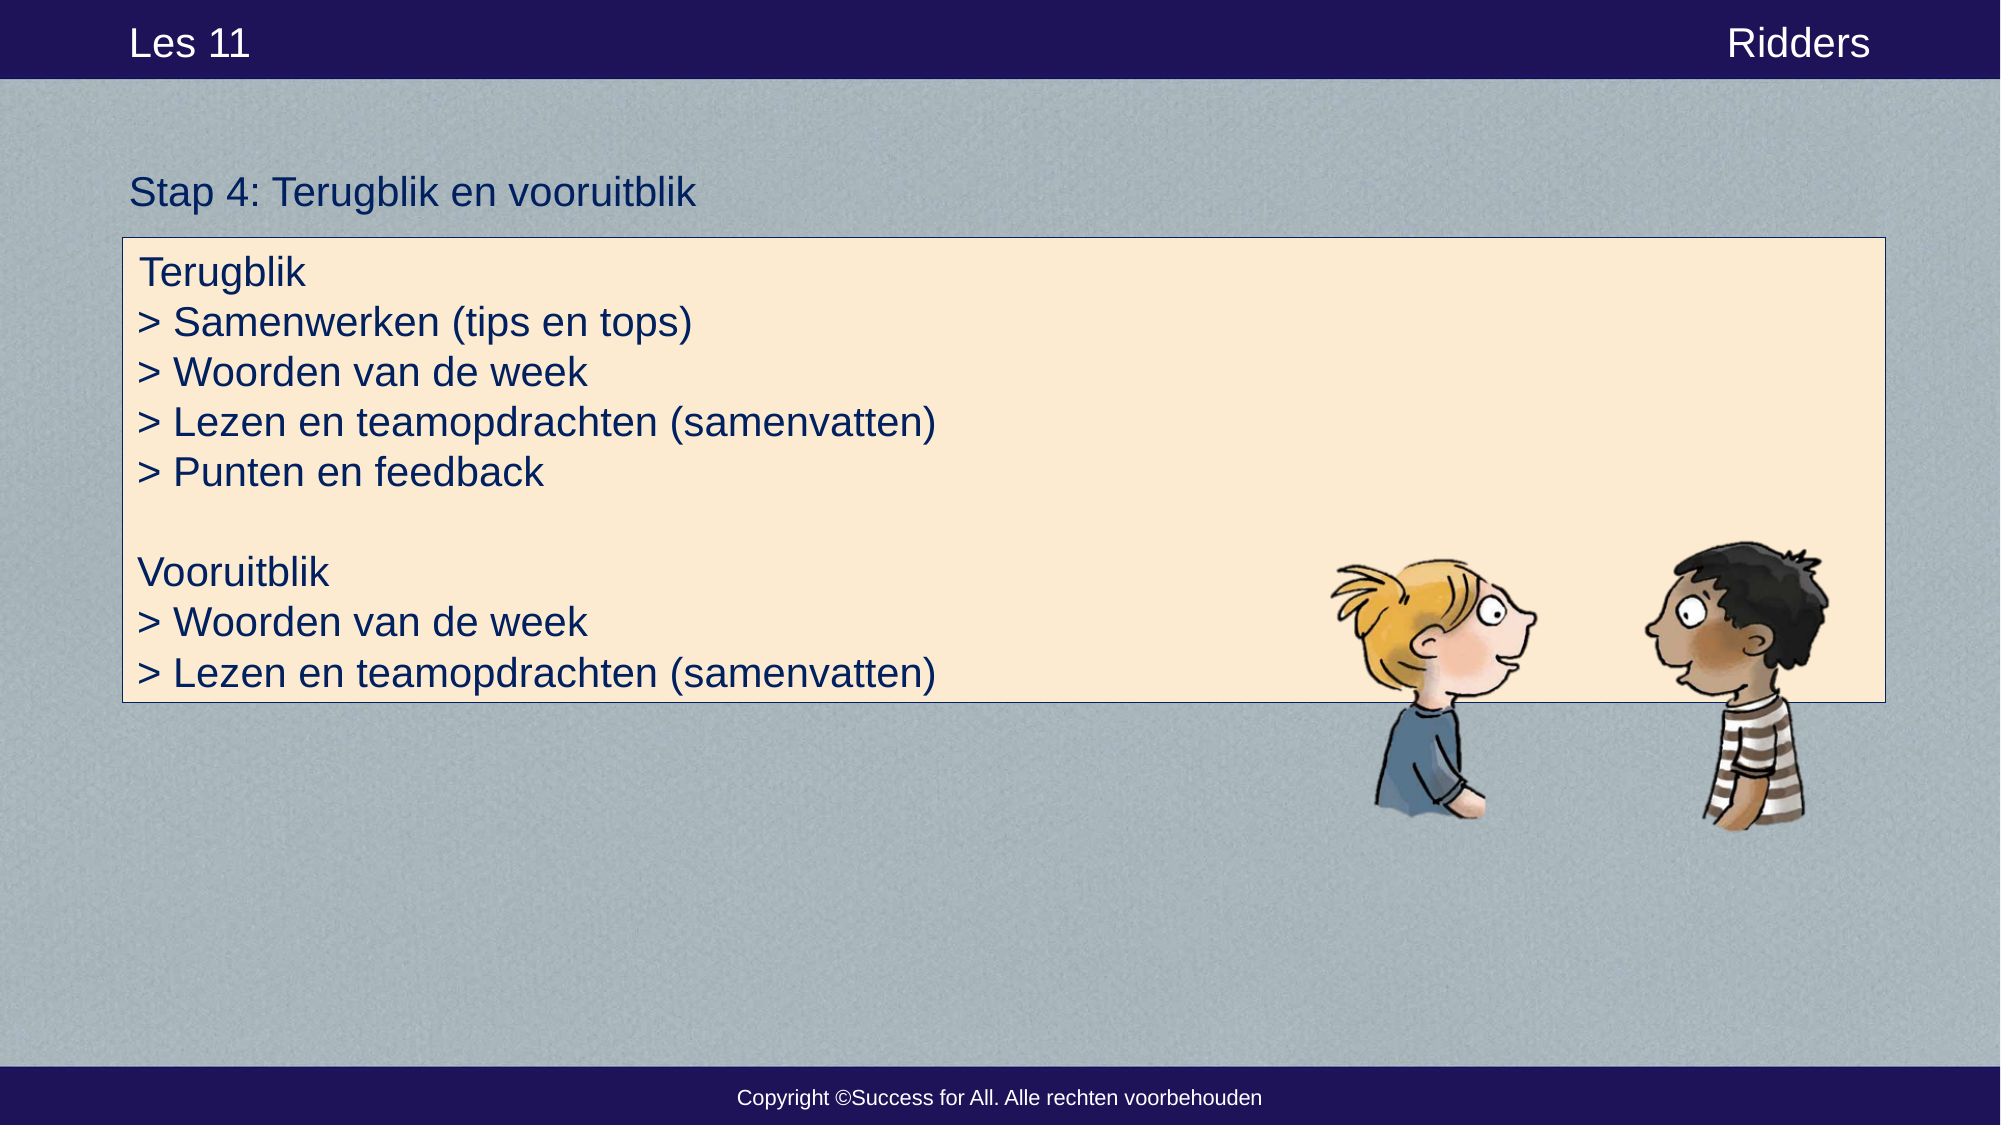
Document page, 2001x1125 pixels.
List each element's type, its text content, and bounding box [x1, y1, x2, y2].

text_box Copyright ©Success for All. Alle rechten voorbehouden [0, 1076, 2000, 1125]
picture [0, 0, 2001, 1125]
text_box Stap 4: Terugblik en vooruitblik [114, 157, 907, 223]
text_box Terugblik > Samenwerken (tips en tops) > Woorden van de week > Lezen en teamopdrachten (samenvatten) > Punten en feedback Vooruitblik > Woorden van de week > Lezen en teamopdrachten (samenvatten) [122, 237, 1886, 703]
text_box Les 11 [114, 8, 354, 73]
text_box Ridders [999, 8, 1886, 73]
